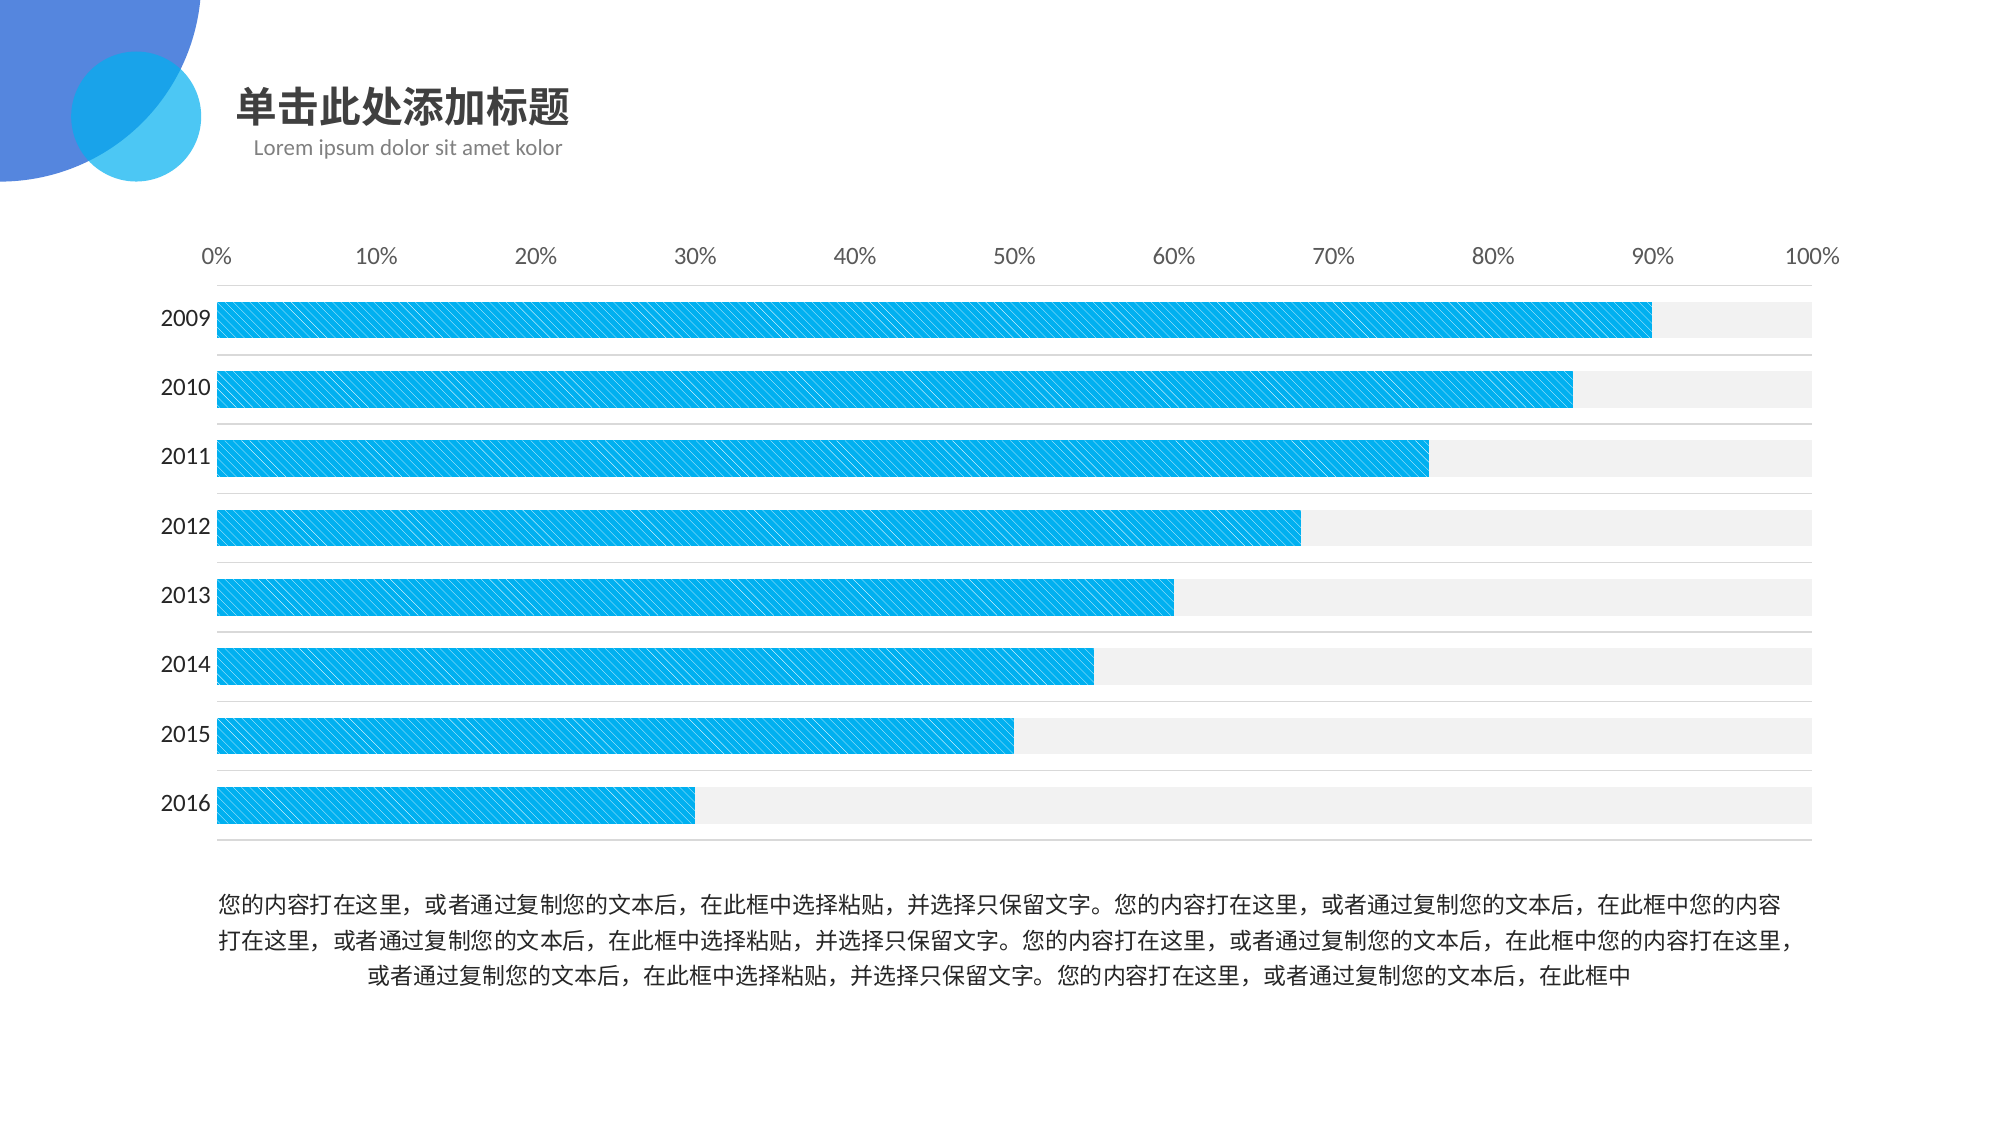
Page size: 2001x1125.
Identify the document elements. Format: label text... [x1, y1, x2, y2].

text_box 您的内容打在这里，或者通过复制您的文本后，在此框中选择粘贴，并选择只保留文字。您的内容打在这里，或者通过复制您的文本后，在此框中您的内容打在这里，或者通过复制您的文本后，在此框中选择粘贴，并选择只保留文字。您的内容打在这里，或者通过复制您的文本后，在此框中您的内容打在这里，或者通过复制您的文本后，在此框中选择粘贴，并选择只保留文字。您的内容打在这里，或者通过复制您的文本后，在此框中 [198, 875, 1802, 997]
text_box [0, 0, 202, 183]
text_box Lorem ipsum dolor sit amet kolor [239, 125, 579, 168]
text_box [70, 50, 203, 183]
chart [125, 233, 1875, 853]
text_box 单击此处添加标题 [220, 73, 585, 139]
